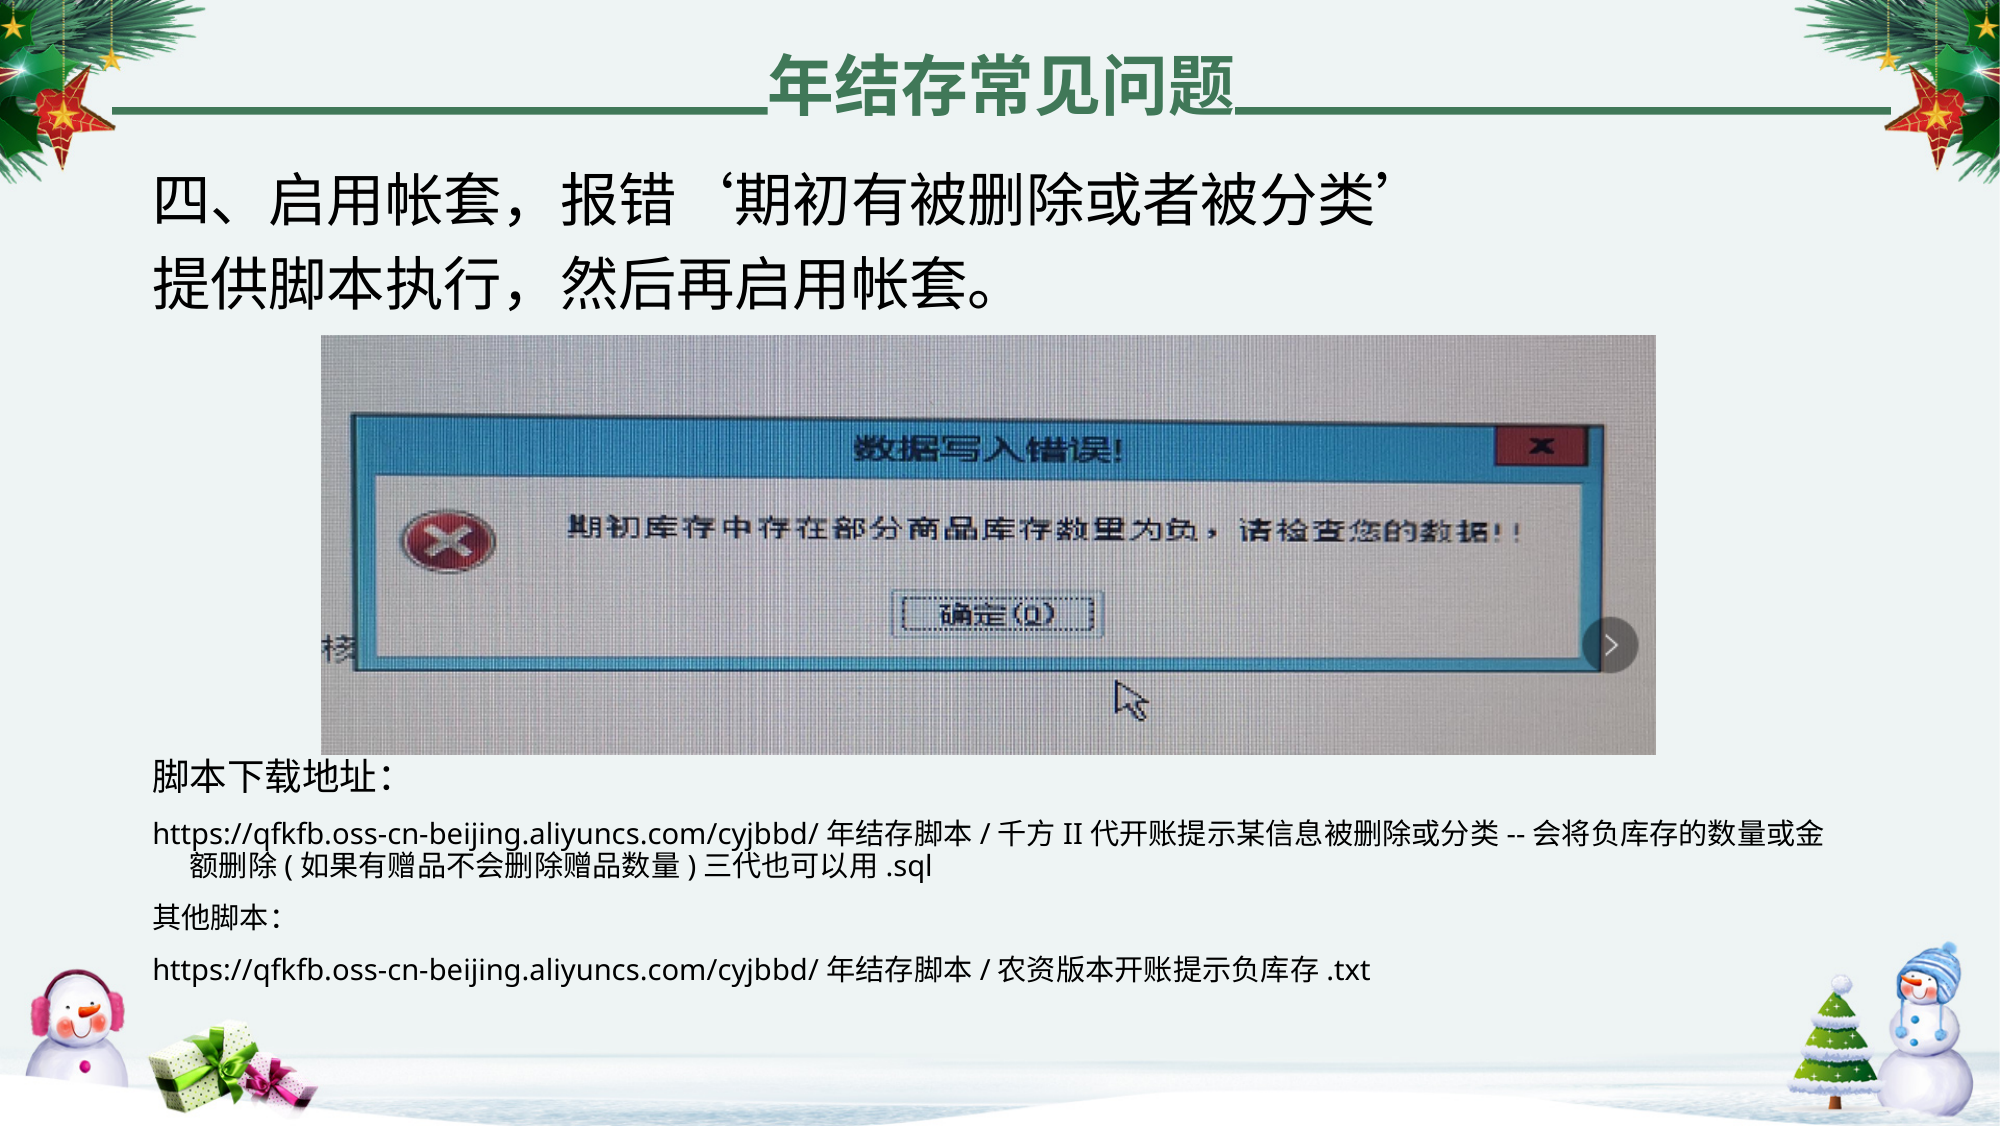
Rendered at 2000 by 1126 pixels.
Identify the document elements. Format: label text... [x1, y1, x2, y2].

picture [0, 0, 2000, 1126]
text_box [112, 43, 1891, 124]
list 四、启用帐套，报错‘期初有被删除或者被分类’ 提供脚本执行，然后再启用帐套。 脚本下载地址： https://qfkfb.oss-cn-beijing.aliyuncs.com/cyjbbd/年结存脚本/千方II代开账提示某信息被删除或分类--会将负库存的数量或金额删除(如果有赠品不会删除赠品数量)三代也可以用.sql 其他脚本： https://qfkfb.oss-cn-beijing.aliyuncs.com/cyjbbd/年结存脚本/农资版本开账提示负库存.txt [137, 164, 1863, 1014]
